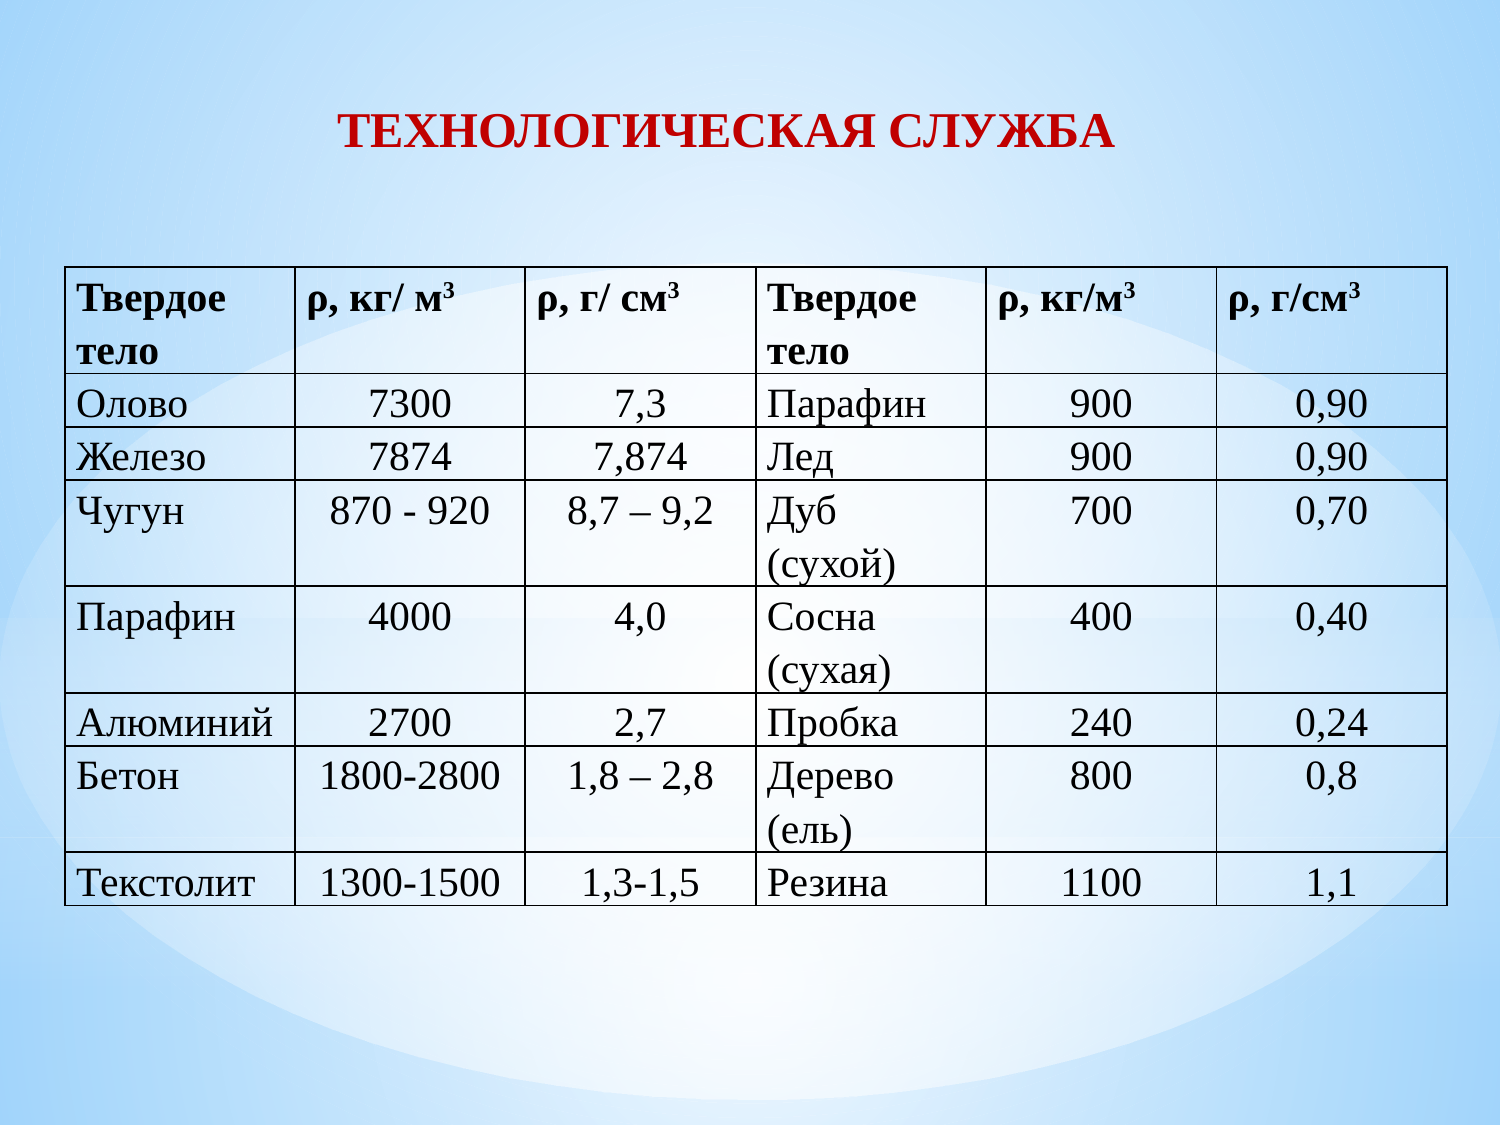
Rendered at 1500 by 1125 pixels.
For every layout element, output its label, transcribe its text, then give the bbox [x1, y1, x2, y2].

table_cell Олово [66, 374, 294, 426]
table_header Твердое тело [757, 268, 985, 373]
table_cell 1300-1500 [296, 853, 524, 905]
table_cell 7,874 [526, 428, 755, 479]
table_cell 0,90 [1217, 374, 1446, 426]
table_cell 1100 [987, 853, 1216, 905]
table_cell Парафин [757, 374, 985, 426]
table_cell 240 [987, 694, 1216, 745]
table_cell 0,8 [1217, 747, 1446, 851]
table_header ρ, г/см3 [1217, 268, 1446, 373]
table_header Твердое тело [66, 268, 294, 373]
table_cell 870 - 920 [296, 481, 524, 585]
table_cell 400 [987, 587, 1216, 692]
table_cell 900 [987, 428, 1216, 479]
table_cell Чугун [66, 481, 294, 585]
table_cell 1800-2800 [296, 747, 524, 851]
table_cell 2700 [296, 694, 524, 745]
table_cell 800 [987, 747, 1216, 851]
table_cell 4,0 [526, 587, 755, 692]
table_cell 900 [987, 374, 1216, 426]
table_cell 0,70 [1217, 481, 1446, 585]
table_cell 0,90 [1217, 428, 1446, 479]
table_cell 2,7 [526, 694, 755, 745]
table_cell 1,8 – 2,8 [526, 747, 755, 851]
table_header ρ, кг/ м3 [296, 268, 524, 373]
table_cell 7300 [296, 374, 524, 426]
table_cell Железо [66, 428, 294, 479]
table_cell 4000 [296, 587, 524, 692]
table_cell Пробка [757, 694, 985, 745]
table_cell 8,7 – 9,2 [526, 481, 755, 585]
table_cell Сосна (сухая) [757, 587, 985, 692]
table_cell 700 [987, 481, 1216, 585]
table_cell Резина [757, 853, 985, 905]
table_header ρ, кг/м3 [987, 268, 1216, 373]
table_cell 7874 [296, 428, 524, 479]
text_box ТЕХНОЛОГИЧЕСКАЯ СЛУЖБА [253, 90, 1199, 166]
table_cell 0,40 [1217, 587, 1446, 692]
table_cell Дерево (ель) [757, 747, 985, 851]
table_cell 1,1 [1217, 853, 1446, 905]
table_cell 7,3 [526, 374, 755, 426]
table_cell Лед [757, 428, 985, 479]
table_cell Парафин [66, 587, 294, 692]
table_cell Бетон [66, 747, 294, 851]
table_cell Алюминий [66, 694, 294, 745]
table_cell Дуб (сухой) [757, 481, 985, 585]
table_header ρ, г/ см3 [526, 268, 755, 373]
table_cell 0,24 [1217, 694, 1446, 745]
table_cell 1,3-1,5 [526, 853, 755, 905]
table_cell Текстолит [66, 853, 294, 905]
